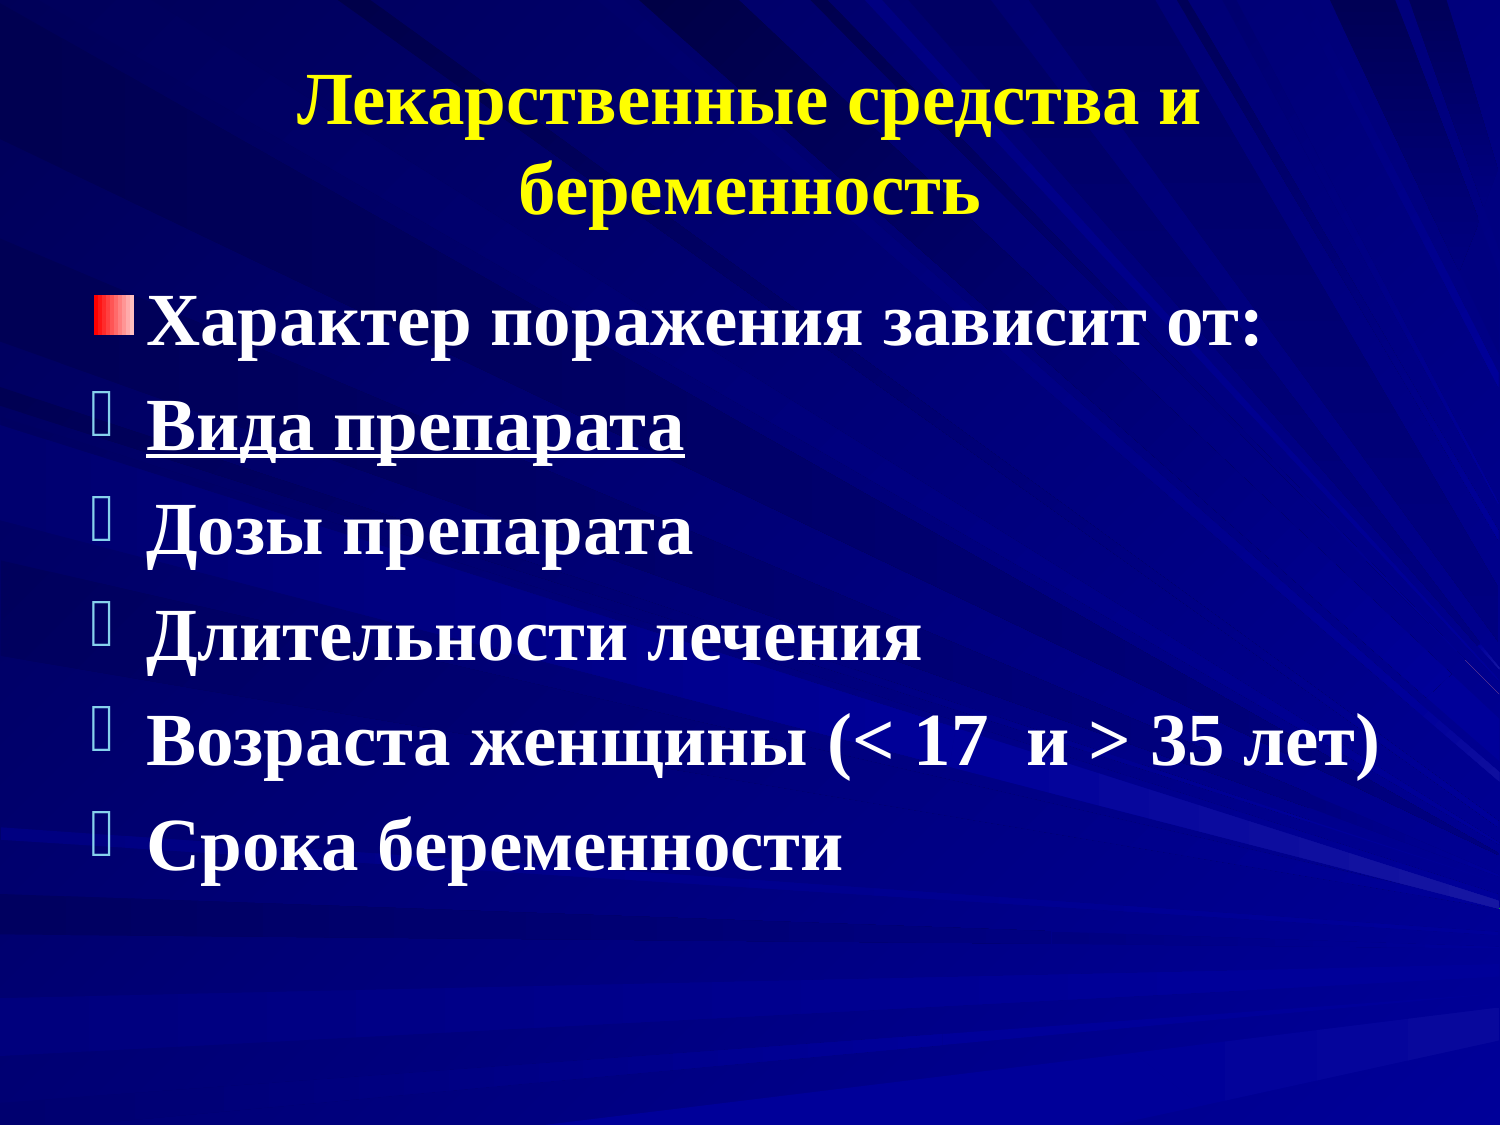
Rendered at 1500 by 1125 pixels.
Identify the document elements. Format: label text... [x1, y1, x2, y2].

picture [90, 291, 138, 339]
list Характер поражения зависит от: Вида препарата Дозы препарата Длительности лечения Возраста женщины (< 17 и > 35 лет) Срока беременности [74, 262, 1426, 1006]
title Лекарственные средства и беременность [74, 45, 1426, 234]
